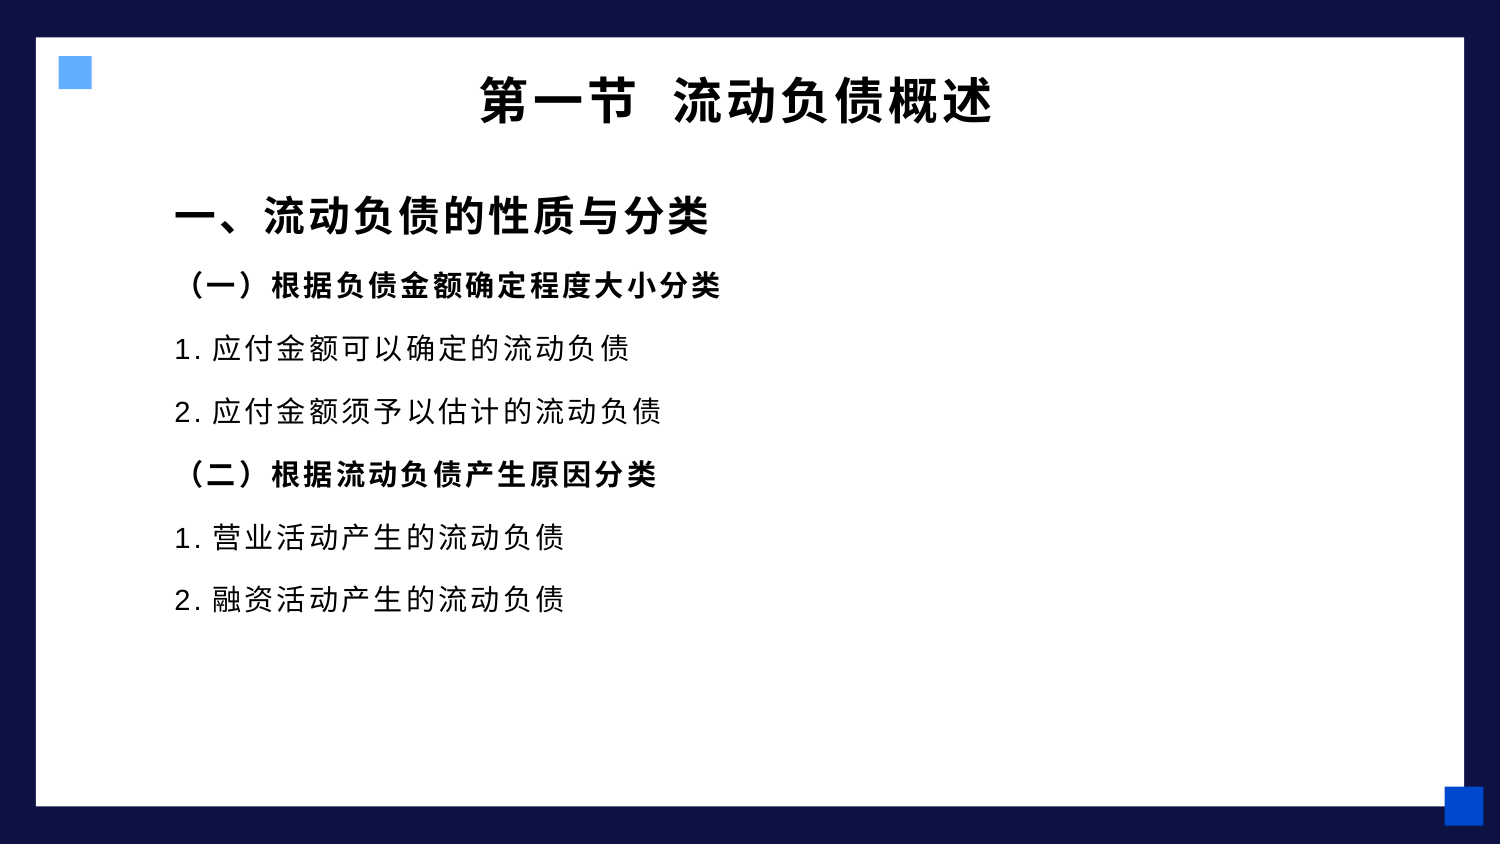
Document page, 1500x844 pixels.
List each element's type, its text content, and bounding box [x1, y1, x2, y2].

list 一、流动负债的性质与分类 （一）根据负债金额确定程度大小分类 1.应付金额可以确定的流动负债 2.应付金额须予以估计的流动负债 （二）根据流动负债产生原因分类 1.营业活动产生的流动负债 2.融资活动产生的流动负债 [157, 179, 1343, 604]
title 第一节 流动负债概述 [141, 48, 1327, 138]
